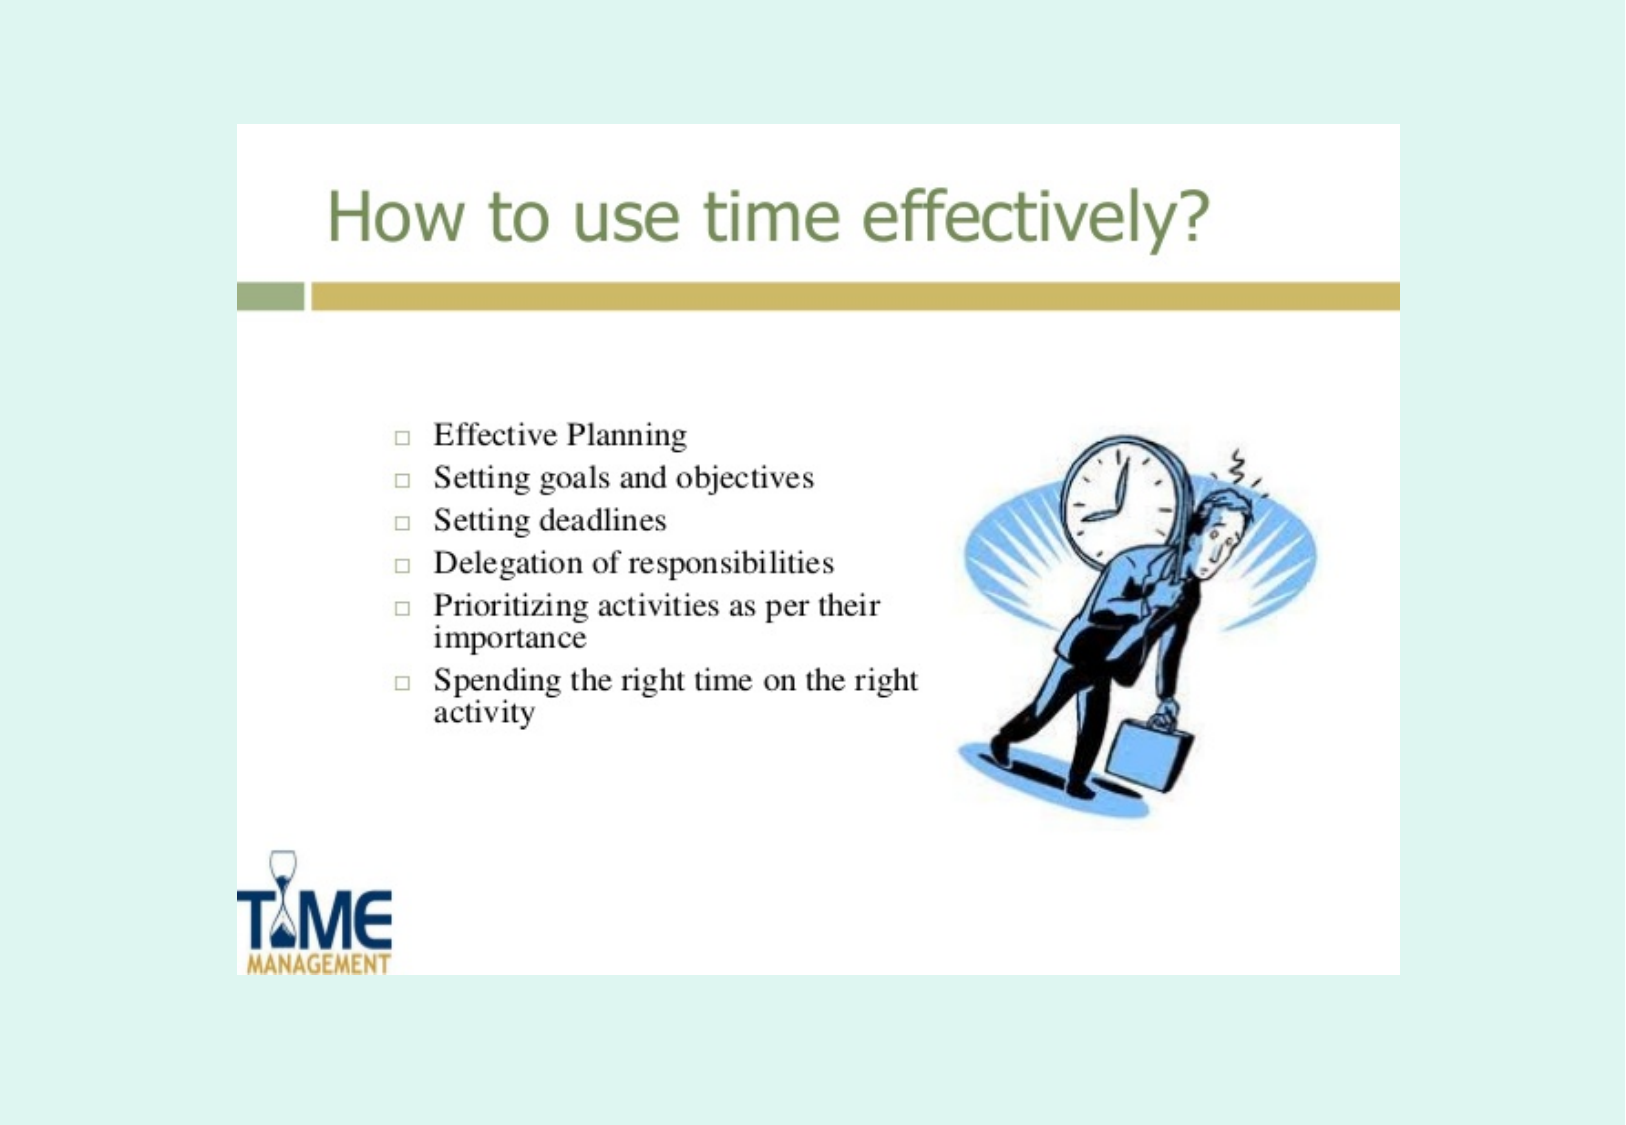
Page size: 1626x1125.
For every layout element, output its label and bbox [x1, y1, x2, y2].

picture [237, 124, 1401, 976]
